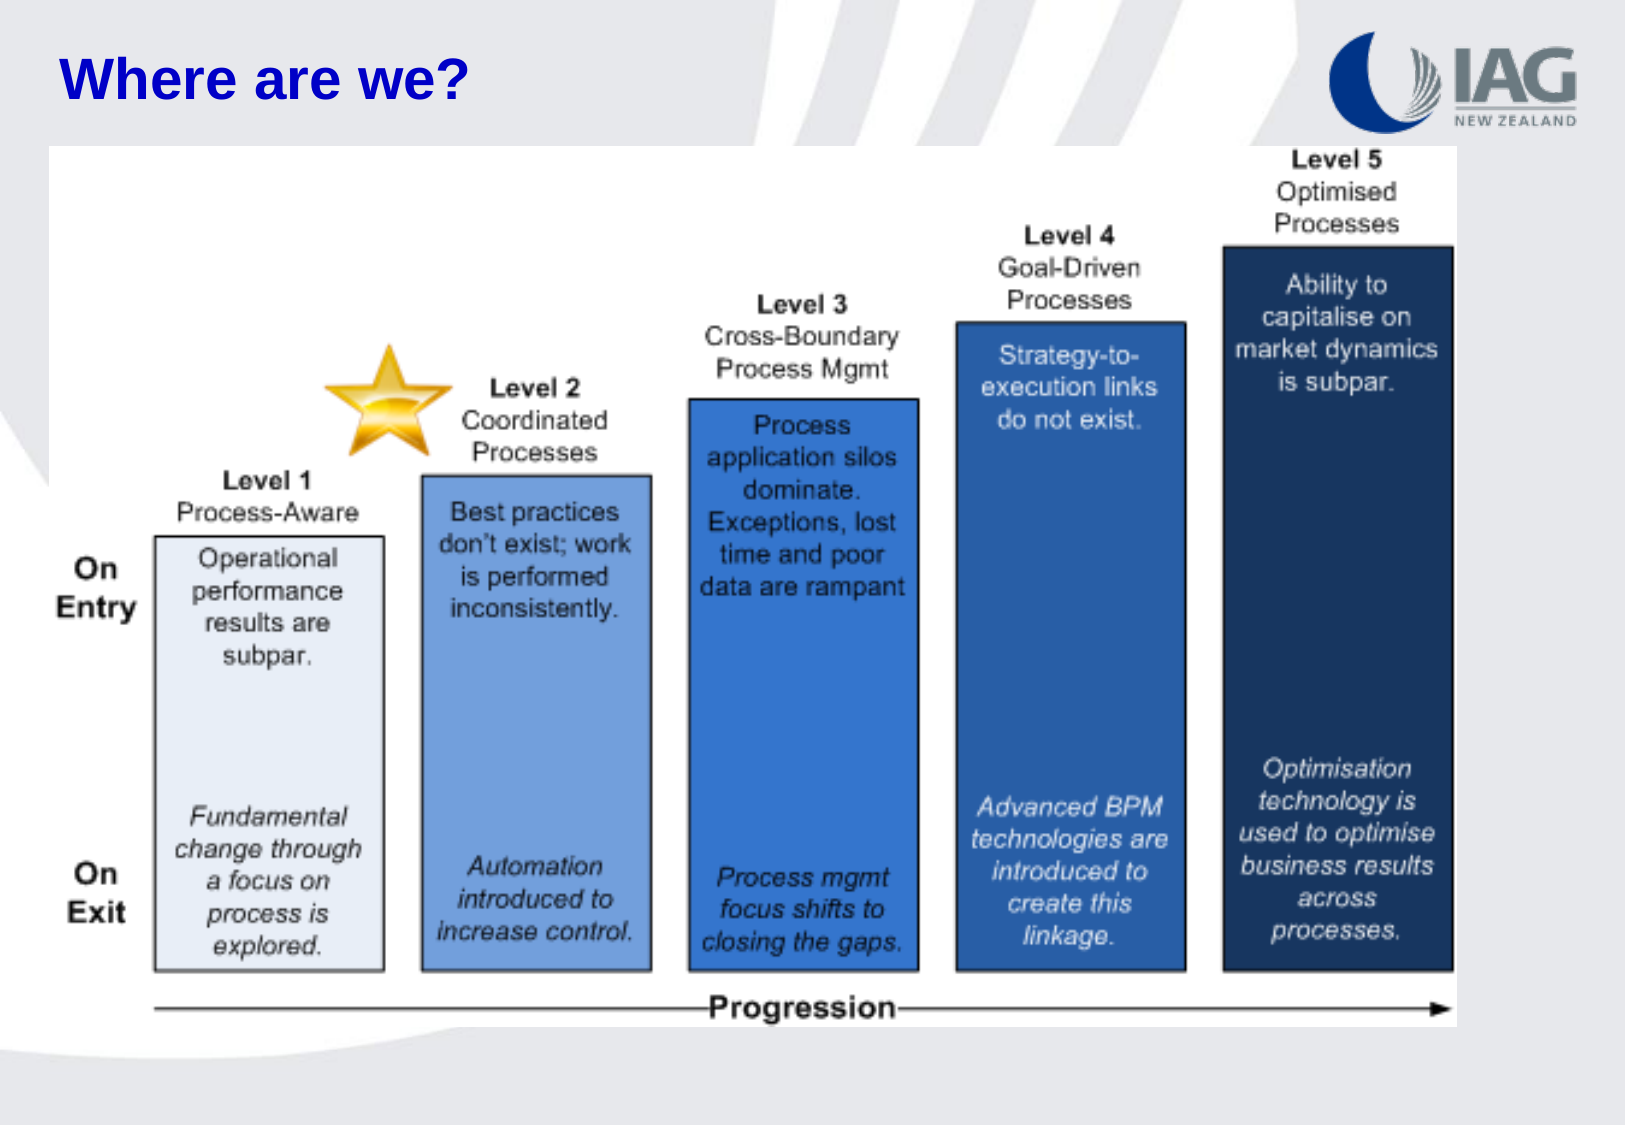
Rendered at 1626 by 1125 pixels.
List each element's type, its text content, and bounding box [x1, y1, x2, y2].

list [49, 146, 1457, 1027]
picture [0, 0, 1625, 1125]
title Where are we? [43, 41, 1112, 131]
